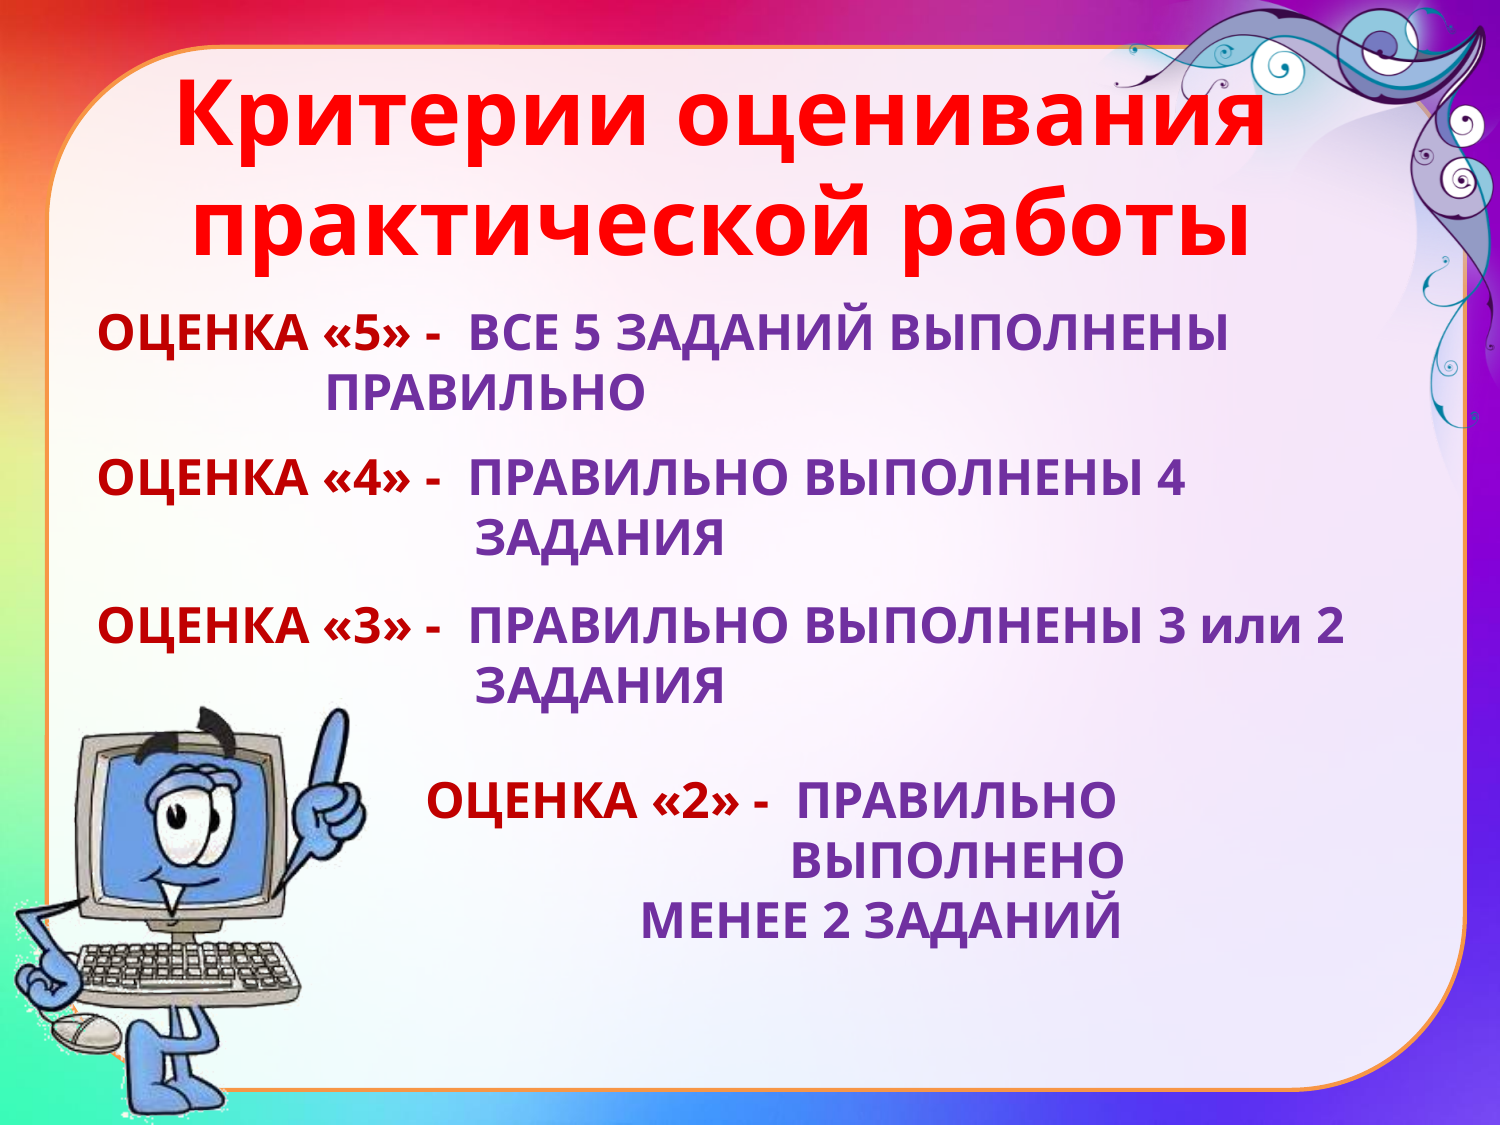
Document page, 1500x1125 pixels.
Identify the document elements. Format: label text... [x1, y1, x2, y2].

text_box ОЦЕНКА «5» - ВСЕ 5 ЗАДАНИЙ ВЫПОЛНЕНЫ ПРАВИЛЬНО [81, 292, 1407, 428]
text_box ОЦЕНКА «3» - ПРАВИЛЬНО ВЫПОЛНЕНЫ 3 или 2 ЗАДАНИЯ [82, 585, 1442, 721]
text_box Критерии оценивания практической работы [46, 46, 1397, 295]
picture [0, 0, 1500, 1125]
text_box ОЦЕНКА «4» - ПРАВИЛЬНО ВЫПОЛНЕНЫ 4 ЗАДАНИЯ [81, 437, 1407, 573]
text_box ОЦЕНКА «2» - ПРАВИЛЬНО ВЫПОЛНЕНО МЕНЕЕ 2 ЗАДАНИЙ [410, 761, 1442, 957]
